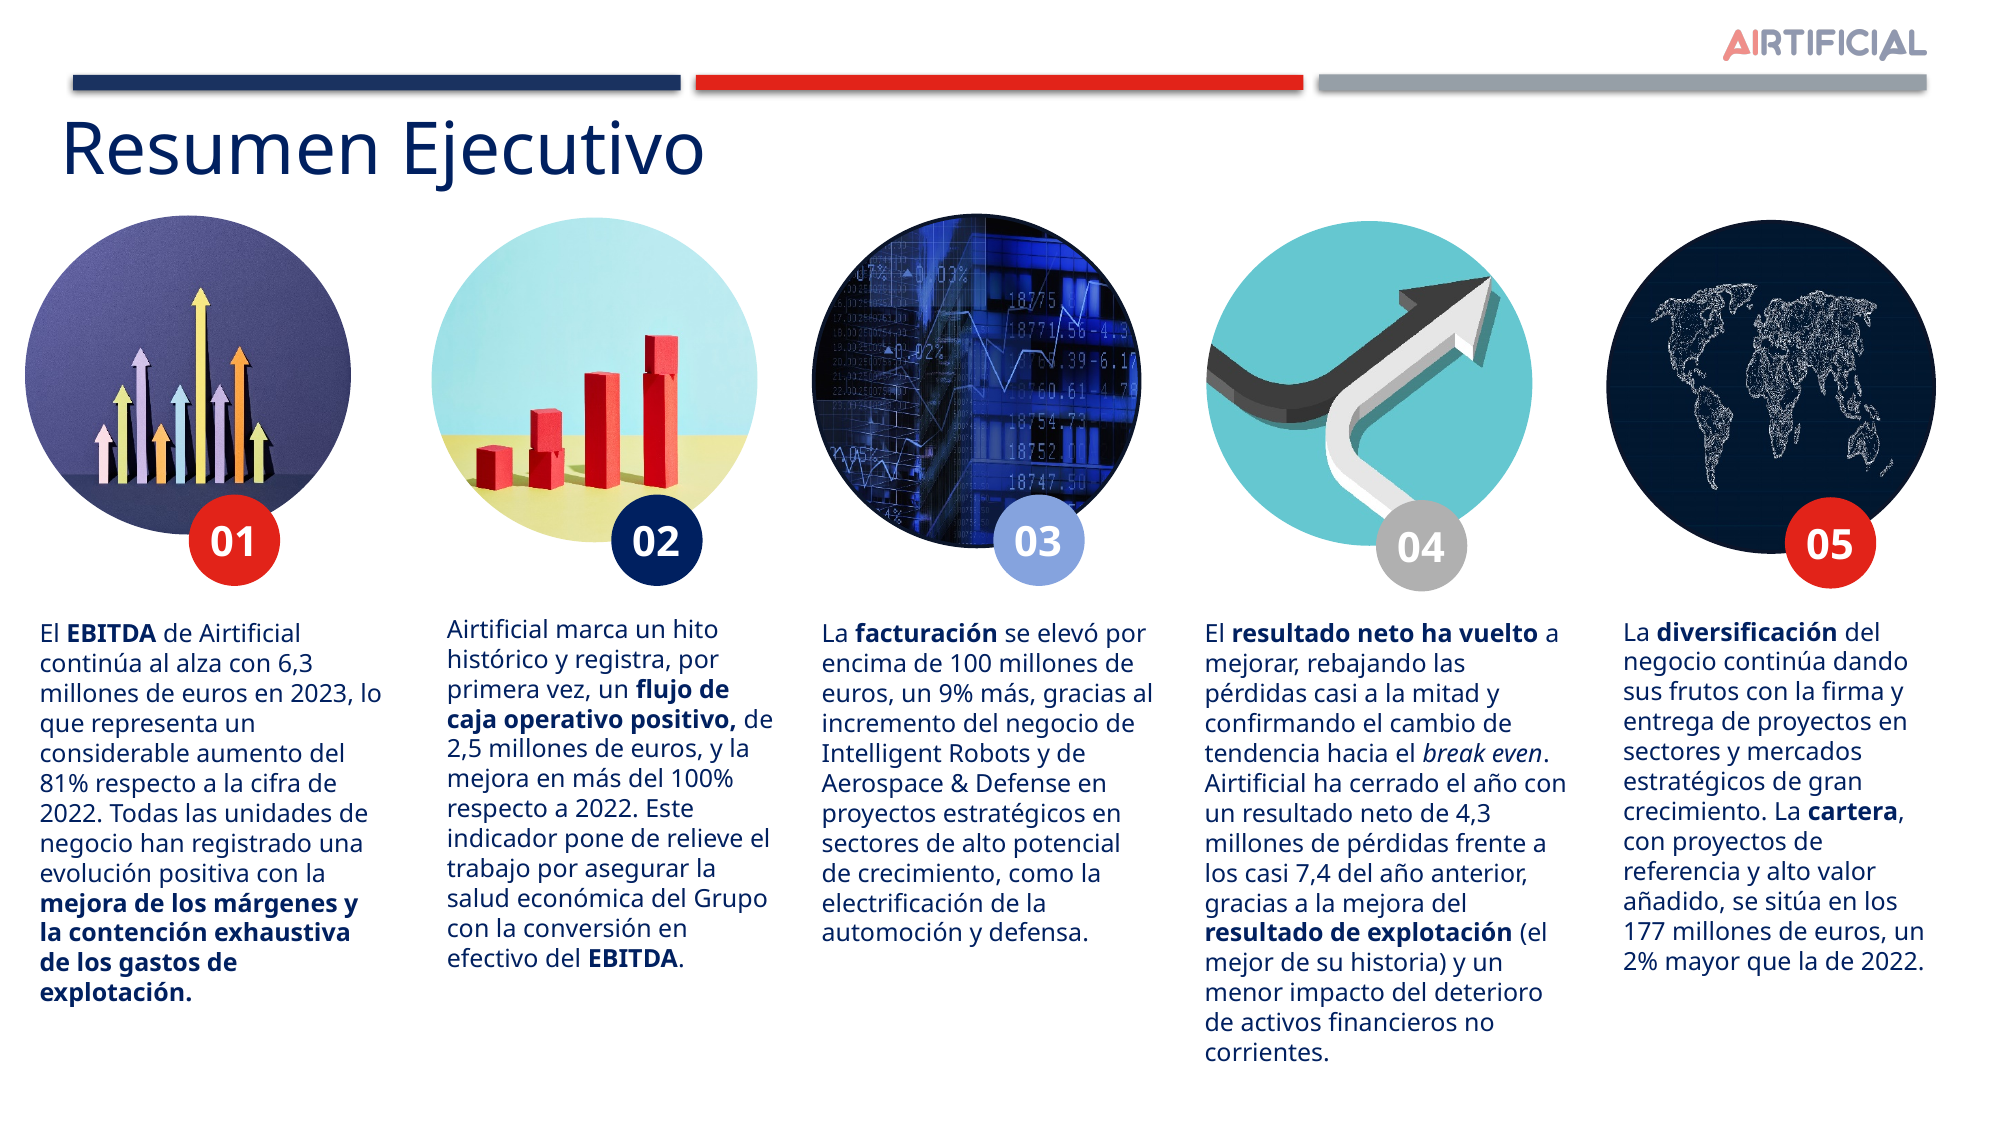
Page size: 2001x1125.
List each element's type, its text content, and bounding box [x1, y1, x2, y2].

text_box La diversificación del negocio continúa dando sus frutos con la firma y entrega de proyectos en sectores y mercados estratégicos de gran crecimiento. La cartera, con proyectos de referencia y alto valor añadido, se sitúa en los 177 millones de euros, un 2% mayor que la de 2022. [1606, 607, 1955, 985]
text_box El resultado neto ha vuelto a mejorar, rebajando las pérdidas casi a la mitad y confirmando el cambio de tendencia hacia el break even. Airtificial ha cerrado el año con un resultado neto de 4,3 millones de pérdidas frente a los casi 7,4 del año anterior, gracias a la mejora del resultado de explotación (el mejor de su historia) y un menor impacto del deterioro de activos financieros no corrientes. [1188, 608, 1589, 1076]
text_box [429, 215, 760, 545]
text_box [1606, 219, 1937, 554]
text_box La facturación se elevó por encima de 100 millones de euros, un 9% más, gracias al incremento del negocio de Intelligent Robots y de Aerospace & Defense en proyectos estratégicos en sectores de alto potencial de crecimiento, como la electrificación de la automoción y defensa. [805, 608, 1173, 956]
text_box [811, 213, 1142, 549]
text_box 02 [611, 494, 703, 586]
text_box Airtificial marca un hito histórico y registra, por primera vez, un flujo de caja operativo positivo, de 2,5 millones de euros, y la mejora en más del 100% respecto a 2022. Este indicador pone de relieve el trabajo por asegurar la salud económica del Grupo con la conversión en efectivo del EBITDA. [430, 604, 798, 982]
text_box 05 [1784, 497, 1877, 589]
text_box [1204, 219, 1535, 548]
text_box 04 [1375, 500, 1468, 592]
text_box Resumen Ejecutivo [52, 108, 1353, 194]
text_box 03 [993, 494, 1085, 586]
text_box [23, 494, 403, 1020]
text_box [23, 213, 353, 492]
